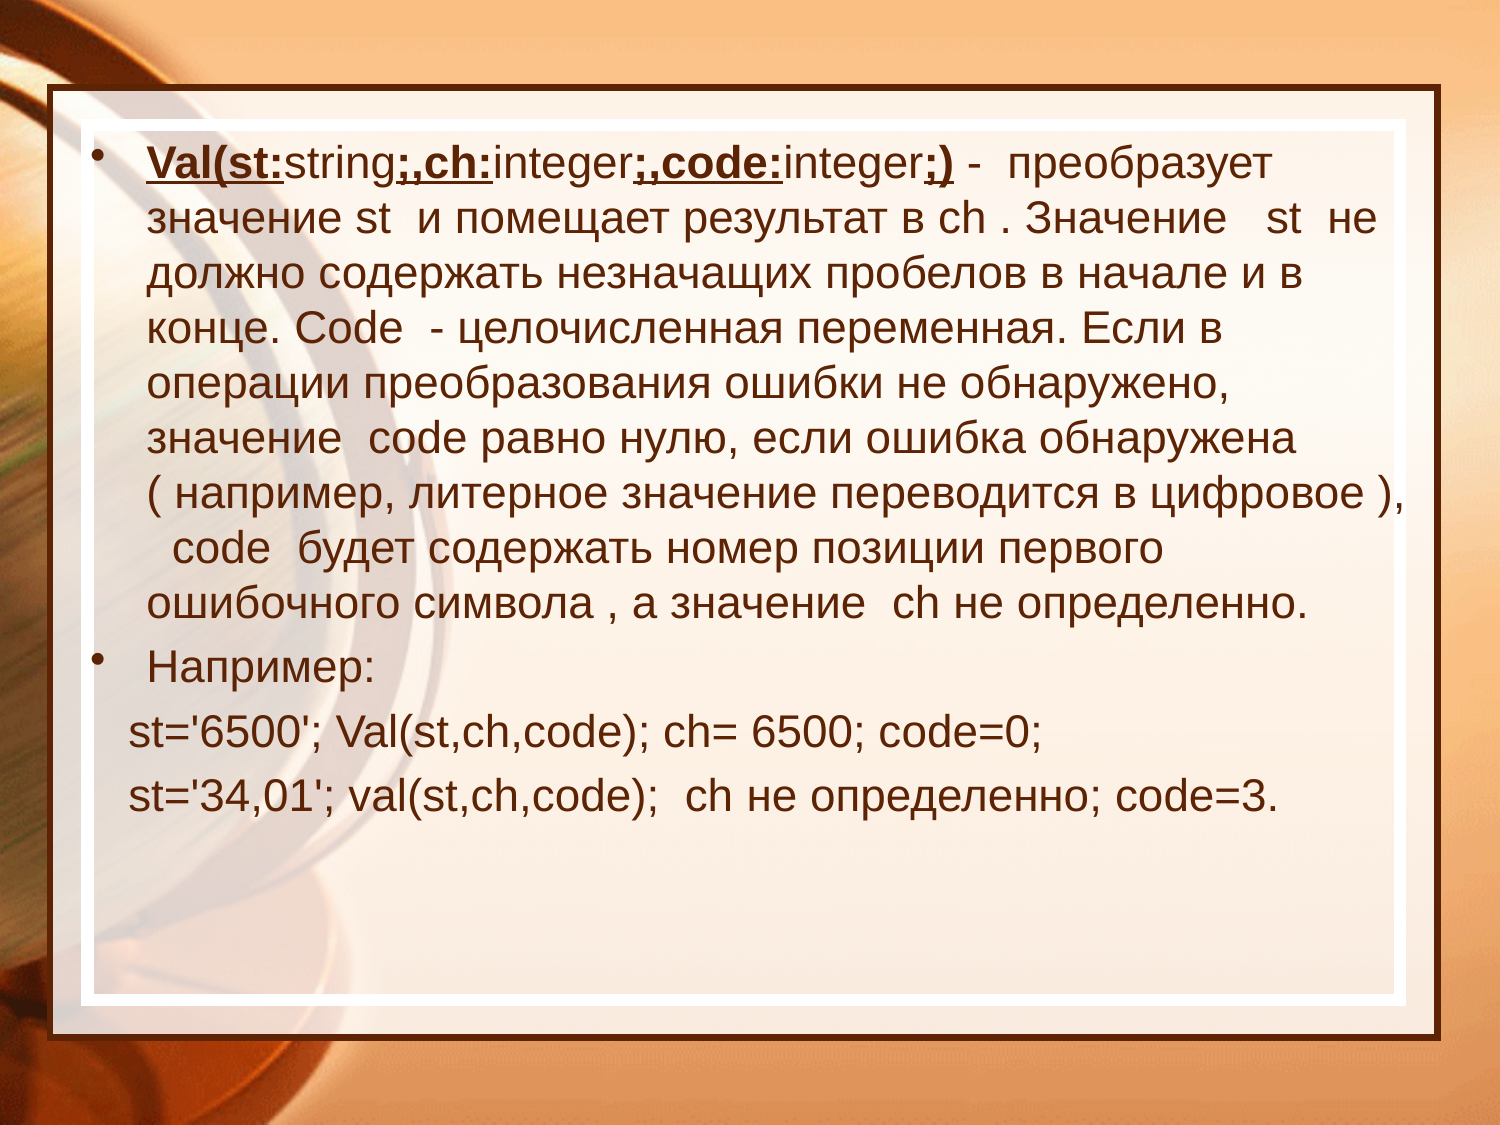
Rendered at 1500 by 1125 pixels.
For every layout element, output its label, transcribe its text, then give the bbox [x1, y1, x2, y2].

list Val(st:string;,ch:integer;,code:integer;) - преобразует значение st и помещает результат в ch . Значение st не должно содержать незначащих пробелов в начале и в конце. Code - целочисленная переменная. Если в операции преобразования ошибки не обнаружено, значение code равно нулю, если ошибка обнаружена ( например, литерное значение переводится в цифровое ), code будет содержать номер позиции первого ошибочного символа , а значение ch не определенно. Например: st='6500'; Val(st,ch,code); ch= 6500; code=0; st='34,01'; val(st,ch,code); ch не определенно; code=3. [74, 125, 1426, 1006]
picture [0, 0, 1500, 1125]
